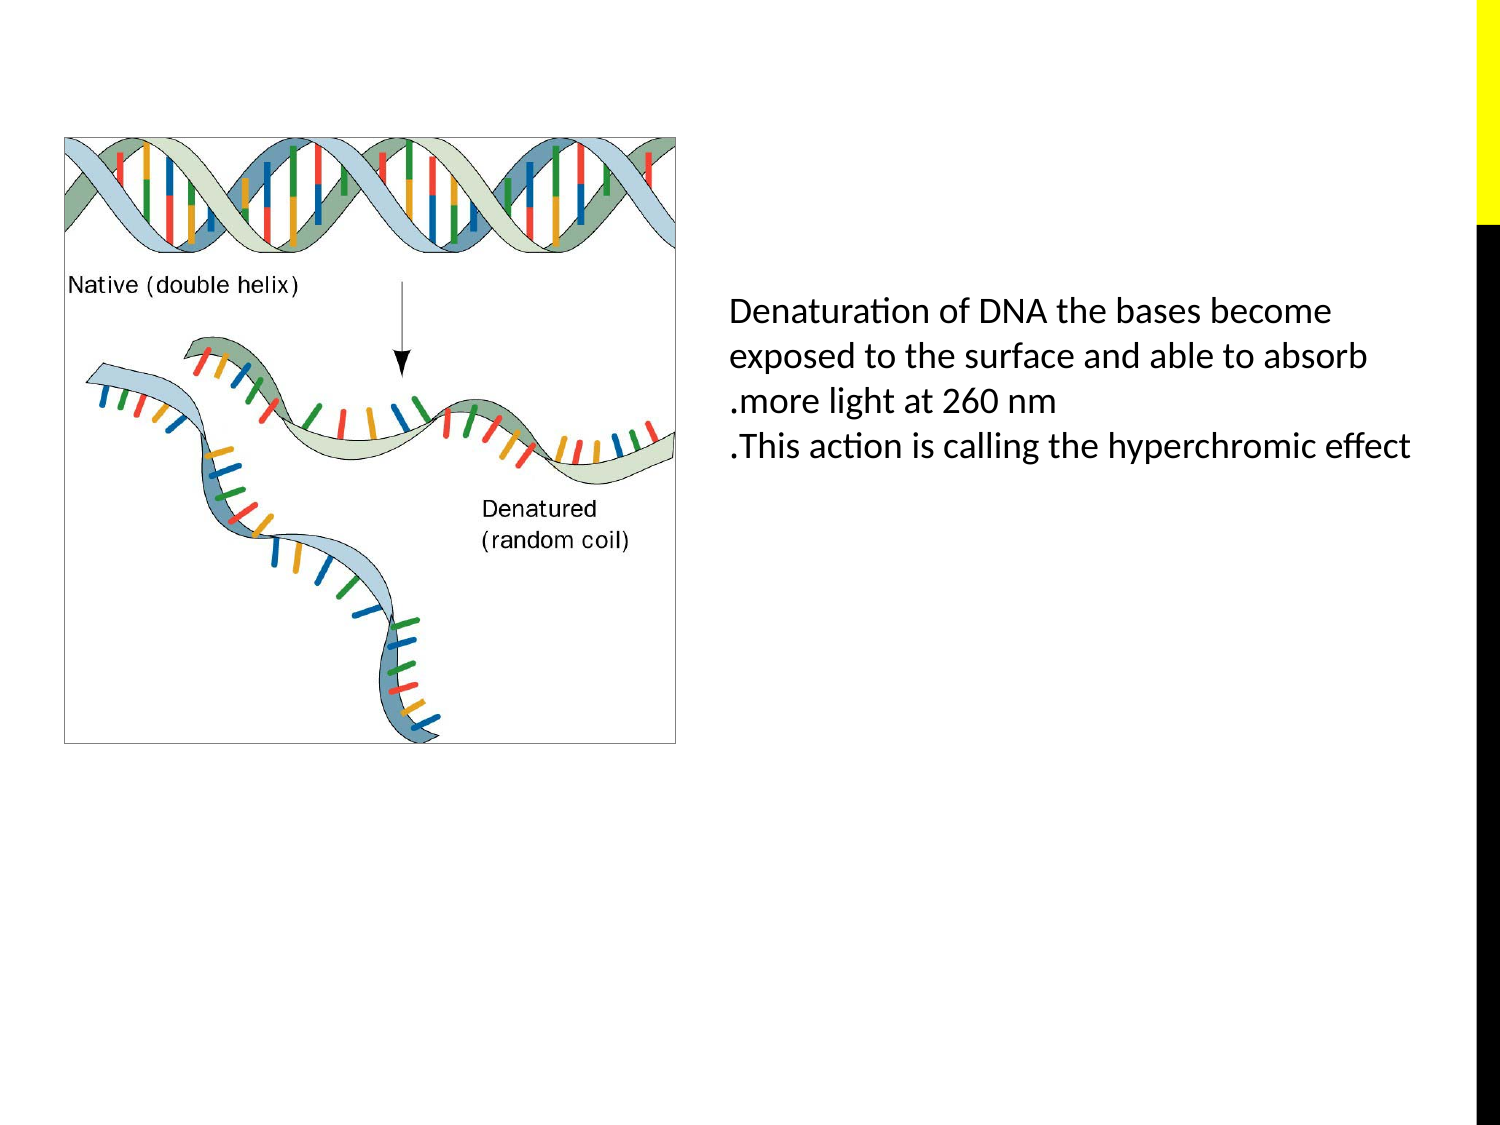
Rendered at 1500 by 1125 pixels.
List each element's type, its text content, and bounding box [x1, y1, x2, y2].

text_box Denaturation of DNA the bases become exposed to the surface and able to absorb more light at 260 nm. This action is calling the hyperchromic effect. [714, 278, 1465, 519]
picture [64, 136, 676, 744]
